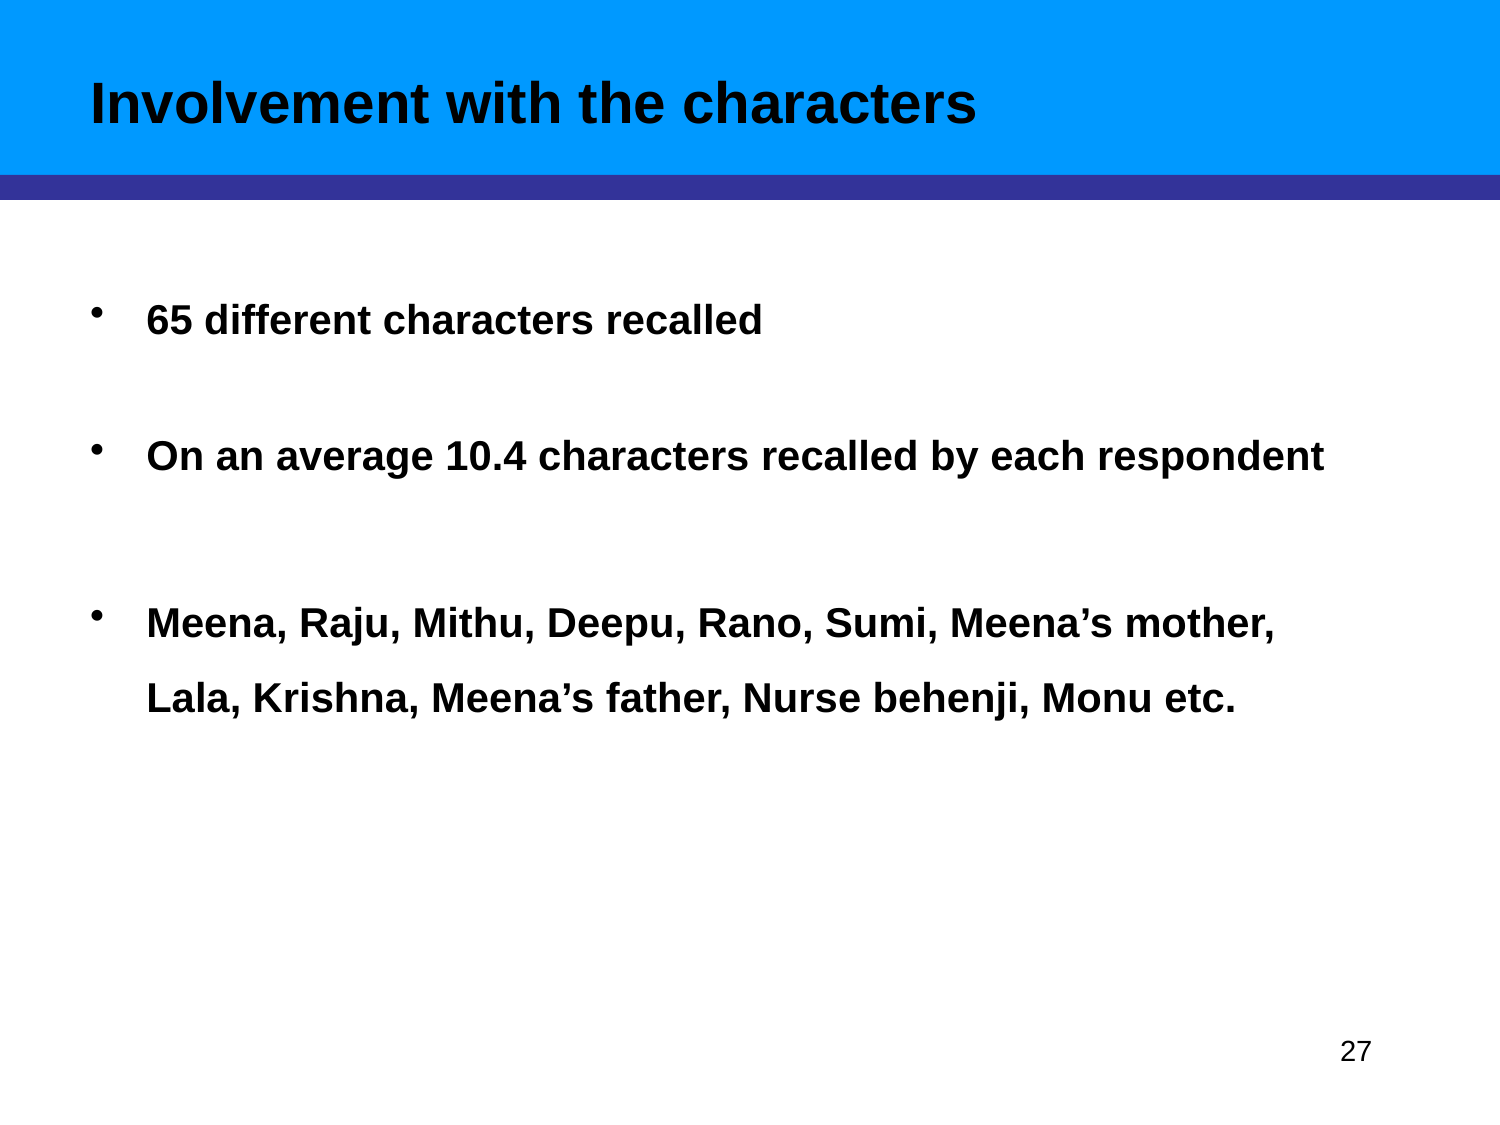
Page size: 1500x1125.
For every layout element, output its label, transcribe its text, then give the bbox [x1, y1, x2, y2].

title Involvement with the characters [74, 49, 1351, 151]
slide_number 27 [1074, 1024, 1388, 1101]
list 65 different characters recalled On an average 10.4 characters recalled by each respondent Meena, Raju, Mithu, Deepu, Rano, Sumi, Meena’s mother, Lala, Krishna, Meena’s father, Nurse behenji, Monu etc. [74, 274, 1351, 951]
